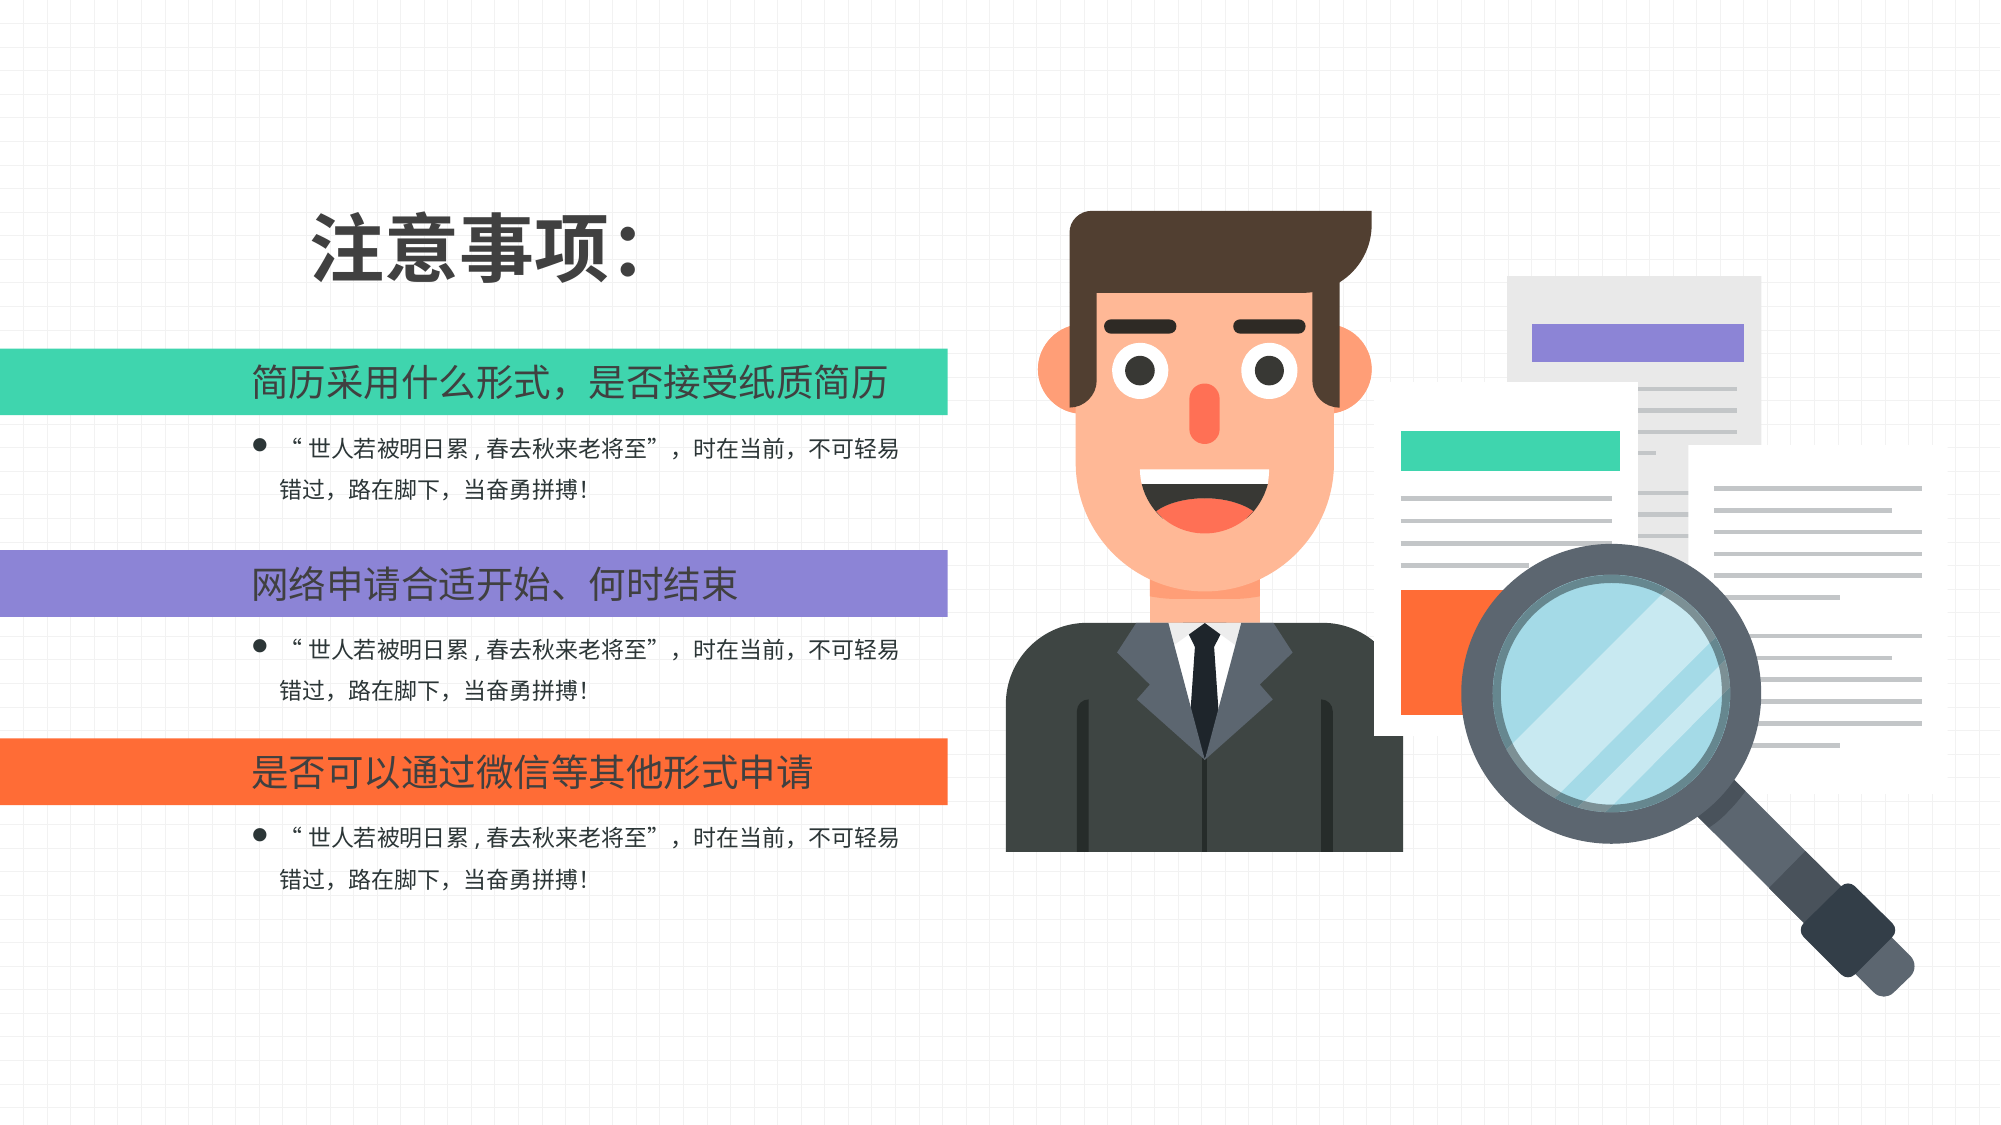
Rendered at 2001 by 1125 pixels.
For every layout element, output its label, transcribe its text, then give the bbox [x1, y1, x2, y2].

text_box [0, 737, 949, 806]
text_box 是否可以通过微信等其他形式申请 [236, 738, 935, 806]
text_box 简历采用什么形式，是否接受纸质简历 [236, 348, 935, 416]
picture [1005, 210, 1404, 853]
text_box [0, 348, 236, 416]
text_box “世人若被明日累,春去秋来老将至”，时在当前，不可轻易错过，路在脚下，当奋勇拼搏！ [236, 818, 935, 885]
text_box “世人若被明日累,春去秋来老将至”，时在当前，不可轻易错过，路在脚下，当奋勇拼搏！ [236, 428, 935, 495]
text_box “世人若被明日累,春去秋来老将至”，时在当前，不可轻易错过，路在脚下，当奋勇拼搏！ [236, 629, 935, 697]
text_box [935, 348, 949, 416]
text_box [1373, 275, 1948, 997]
text_box [0, 549, 949, 618]
text_box 网络申请合适开始、何时结束 [236, 550, 935, 617]
text_box 注意事项： [176, 213, 819, 281]
